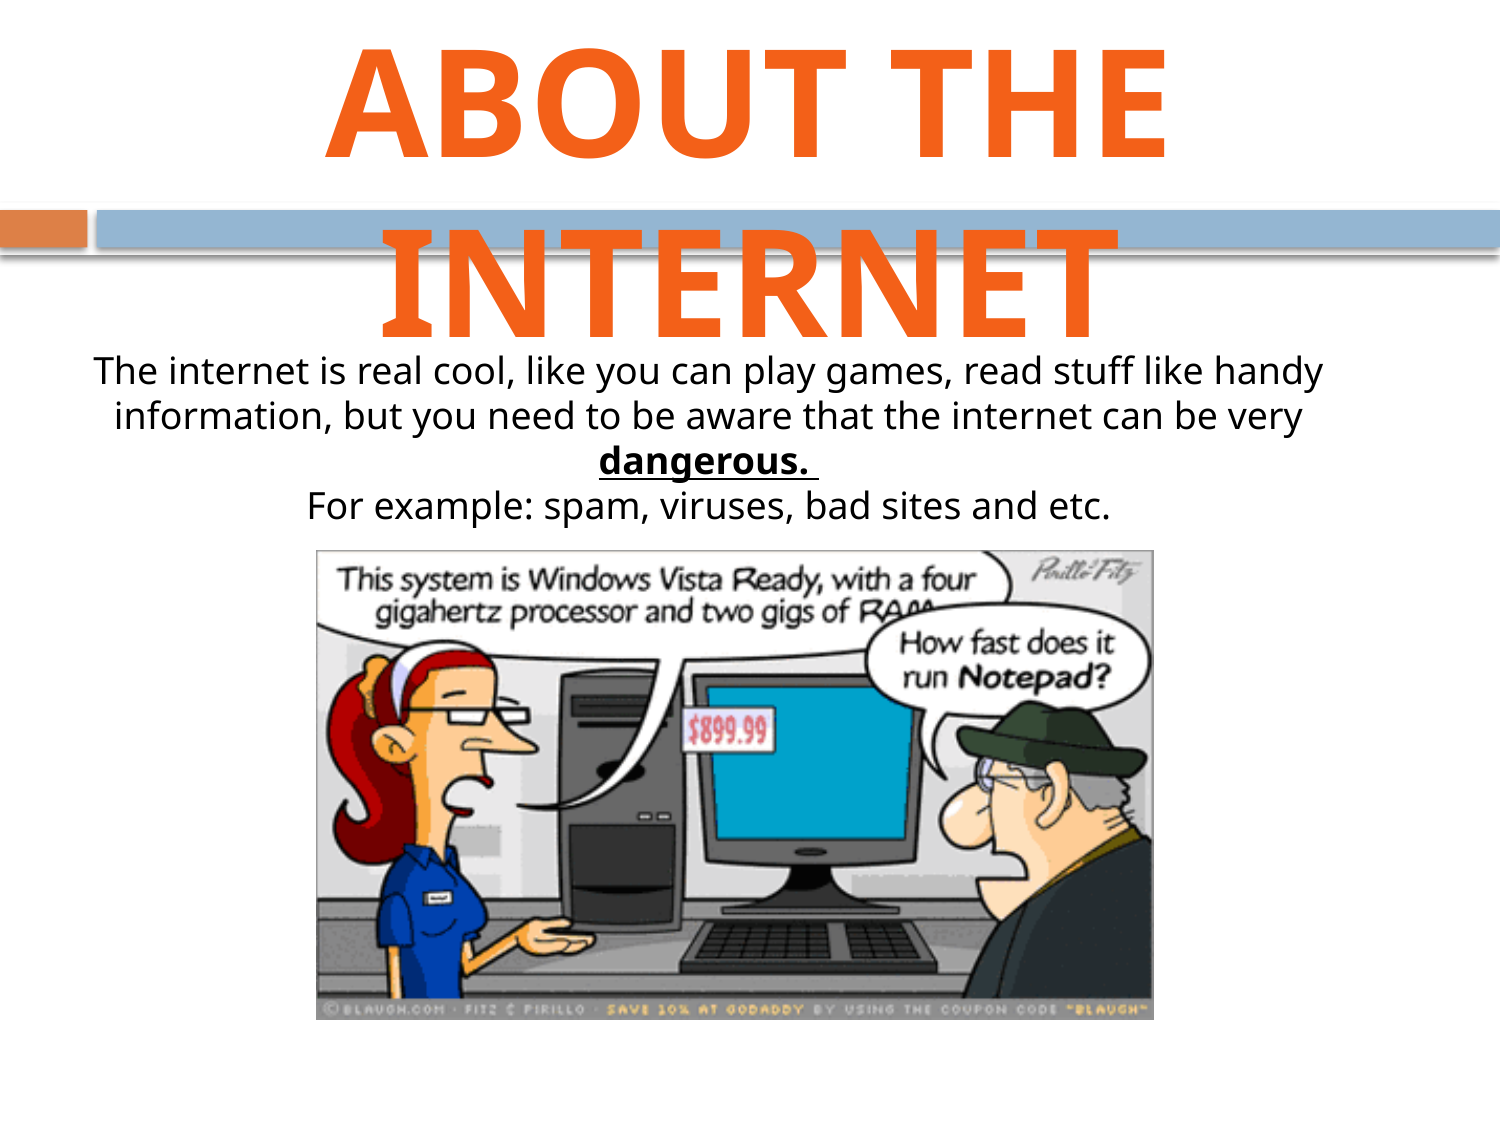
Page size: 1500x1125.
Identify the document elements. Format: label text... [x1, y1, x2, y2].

text_box The internet is real cool, like you can play games, read stuff like handy information, but you need to be aware that the internet can be very dangerous. For example: spam, viruses, bad sites and etc. [23, 339, 1395, 535]
picture [316, 550, 1154, 1020]
text_box ABOUT THE INTERNET [0, 0, 1500, 375]
